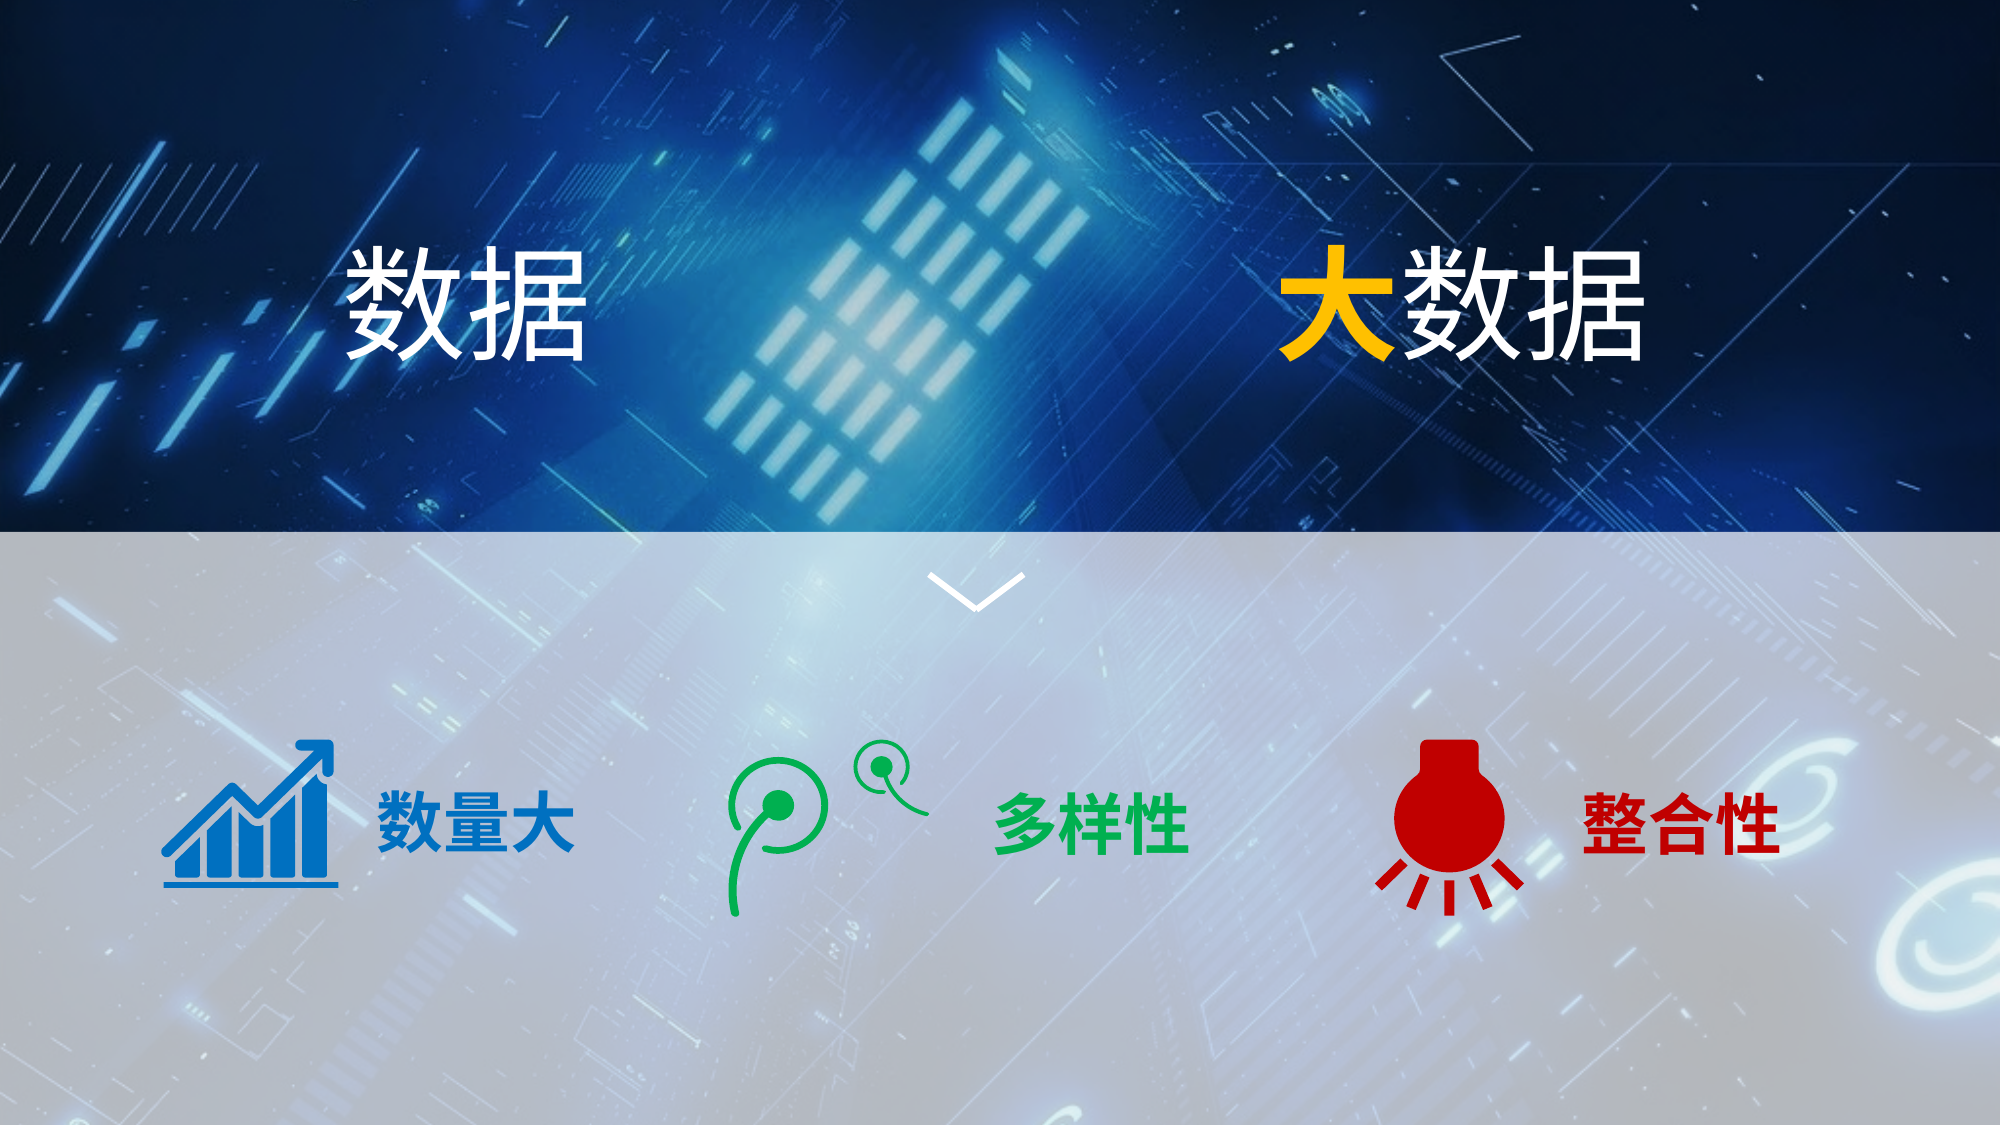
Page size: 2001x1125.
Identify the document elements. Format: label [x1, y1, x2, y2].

text_box [0, 531, 2000, 1125]
picture [0, 0, 2000, 531]
